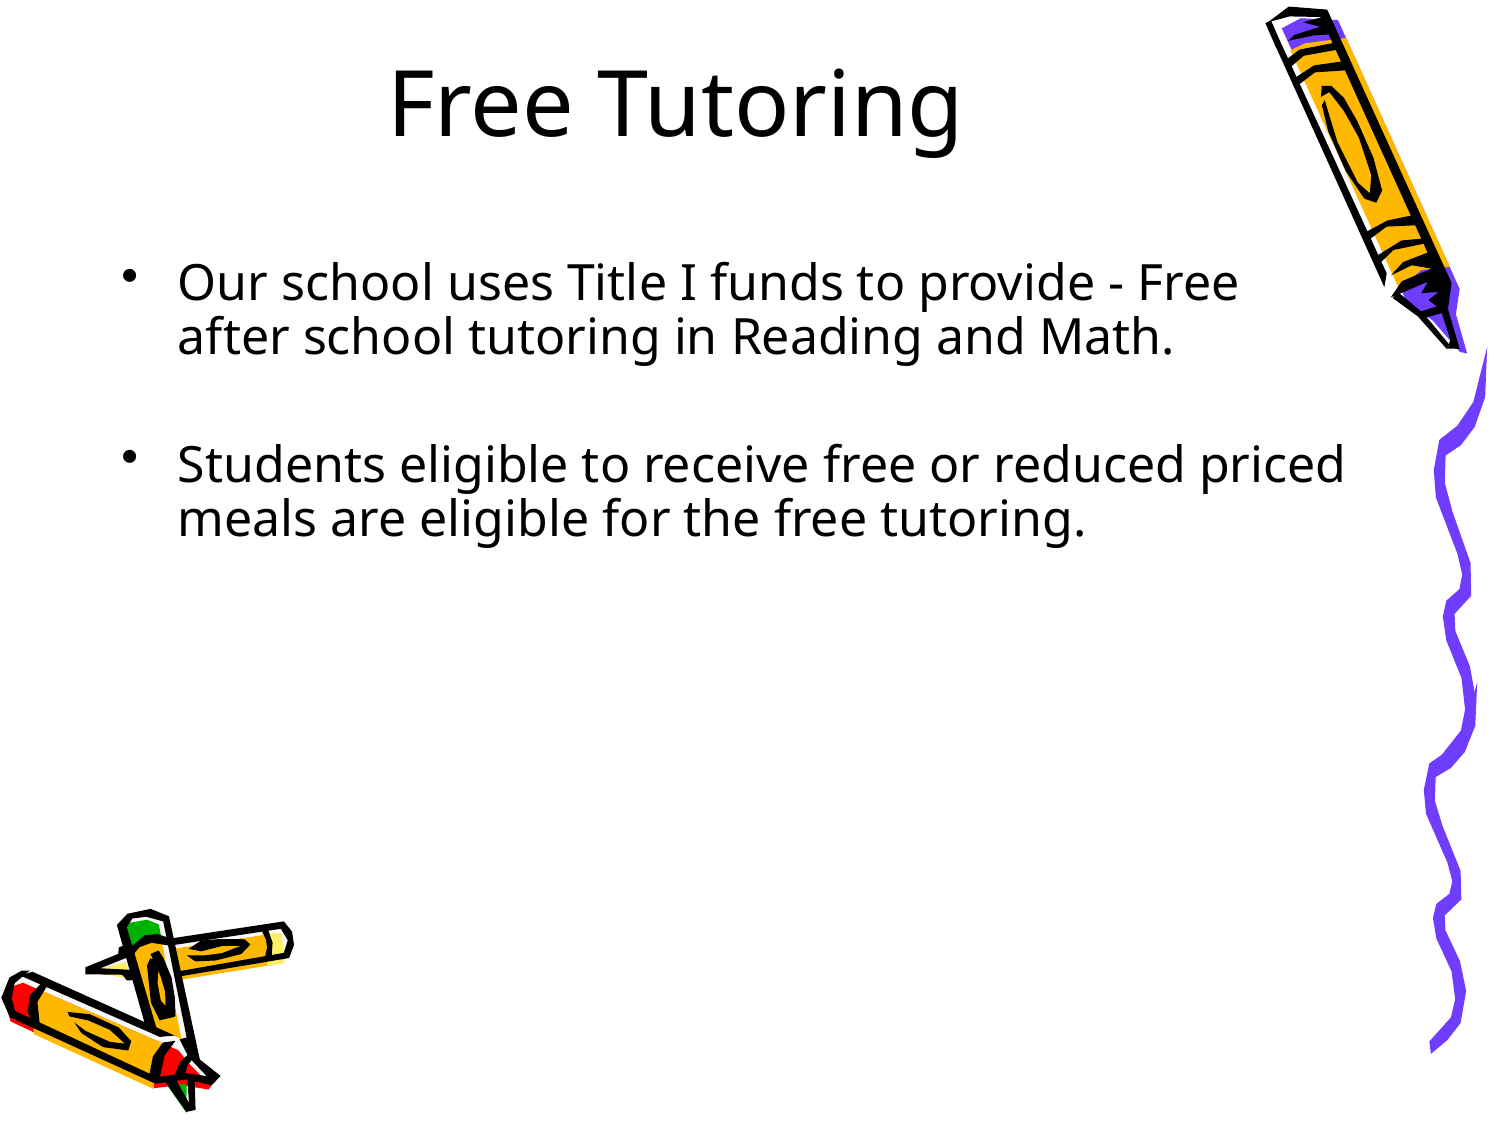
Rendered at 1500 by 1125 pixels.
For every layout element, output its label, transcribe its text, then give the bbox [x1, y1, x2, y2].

text_box Our school uses Title I funds to provide - Free after school tutoring in Reading and Math. Students eligible to receive free or reduced priced meals are eligible for the free tutoring. [106, 249, 1370, 650]
text_box Free Tutoring [112, 37, 1240, 188]
